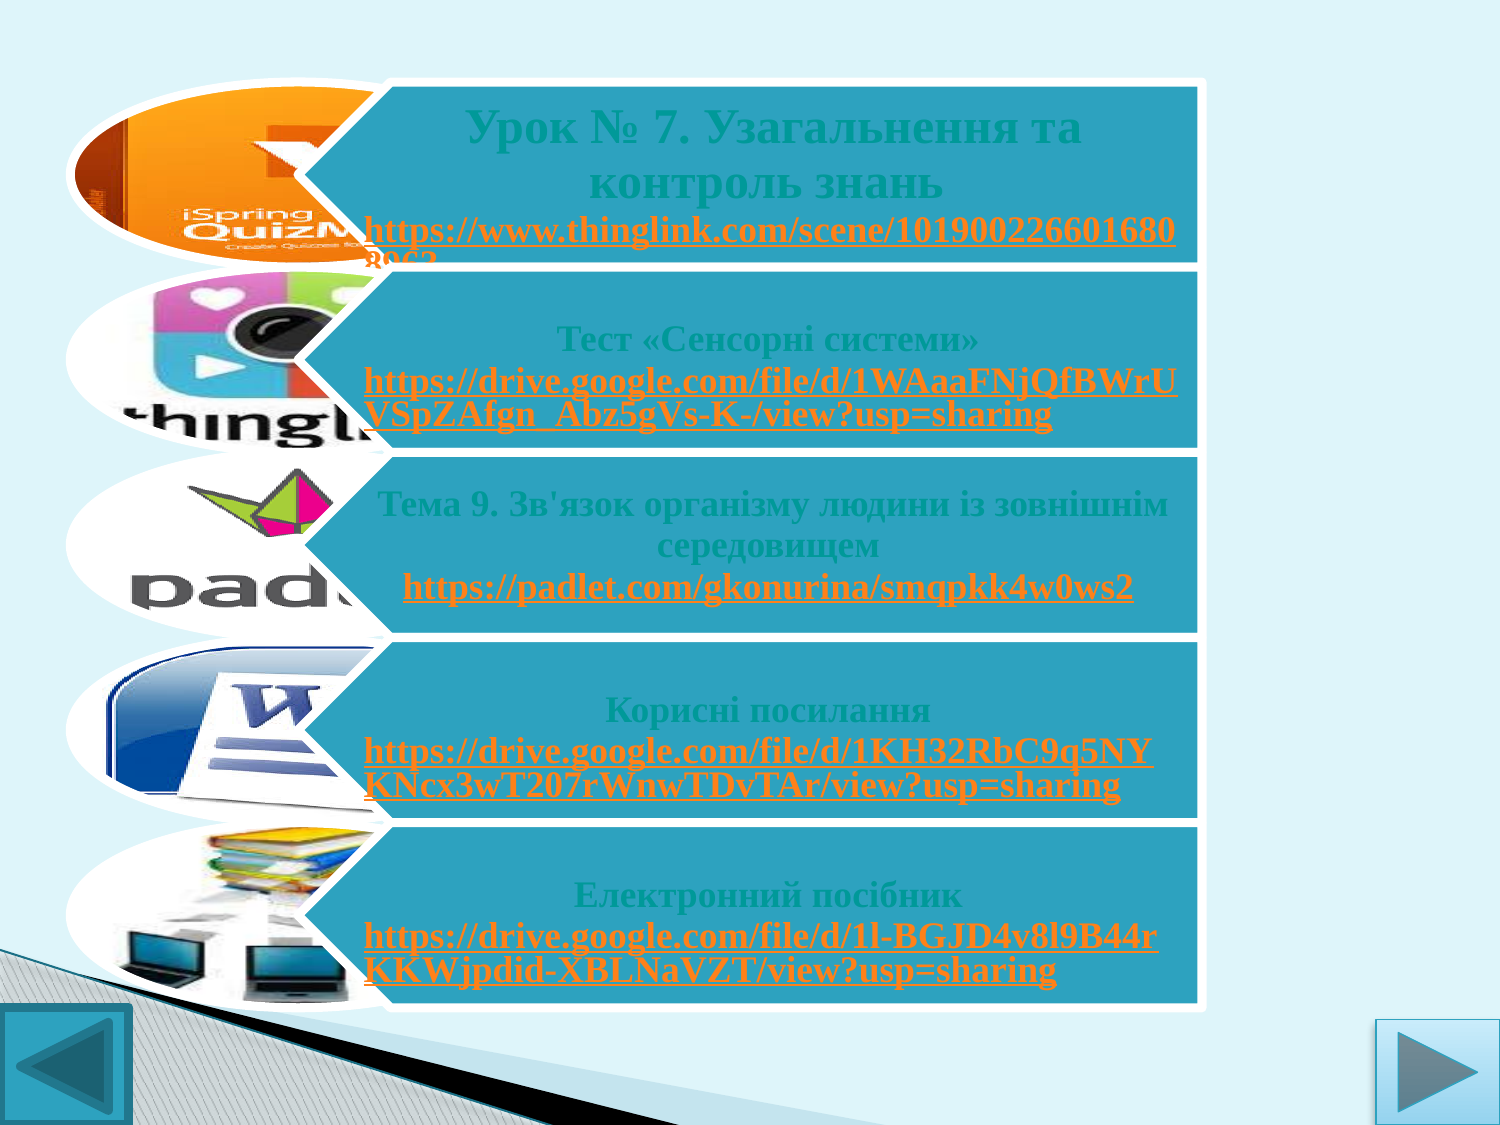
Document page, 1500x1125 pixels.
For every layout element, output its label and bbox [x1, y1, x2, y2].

text_box [1375, 1019, 1500, 1125]
text_box [70, 81, 1430, 1009]
text_box [0, 1003, 133, 1125]
